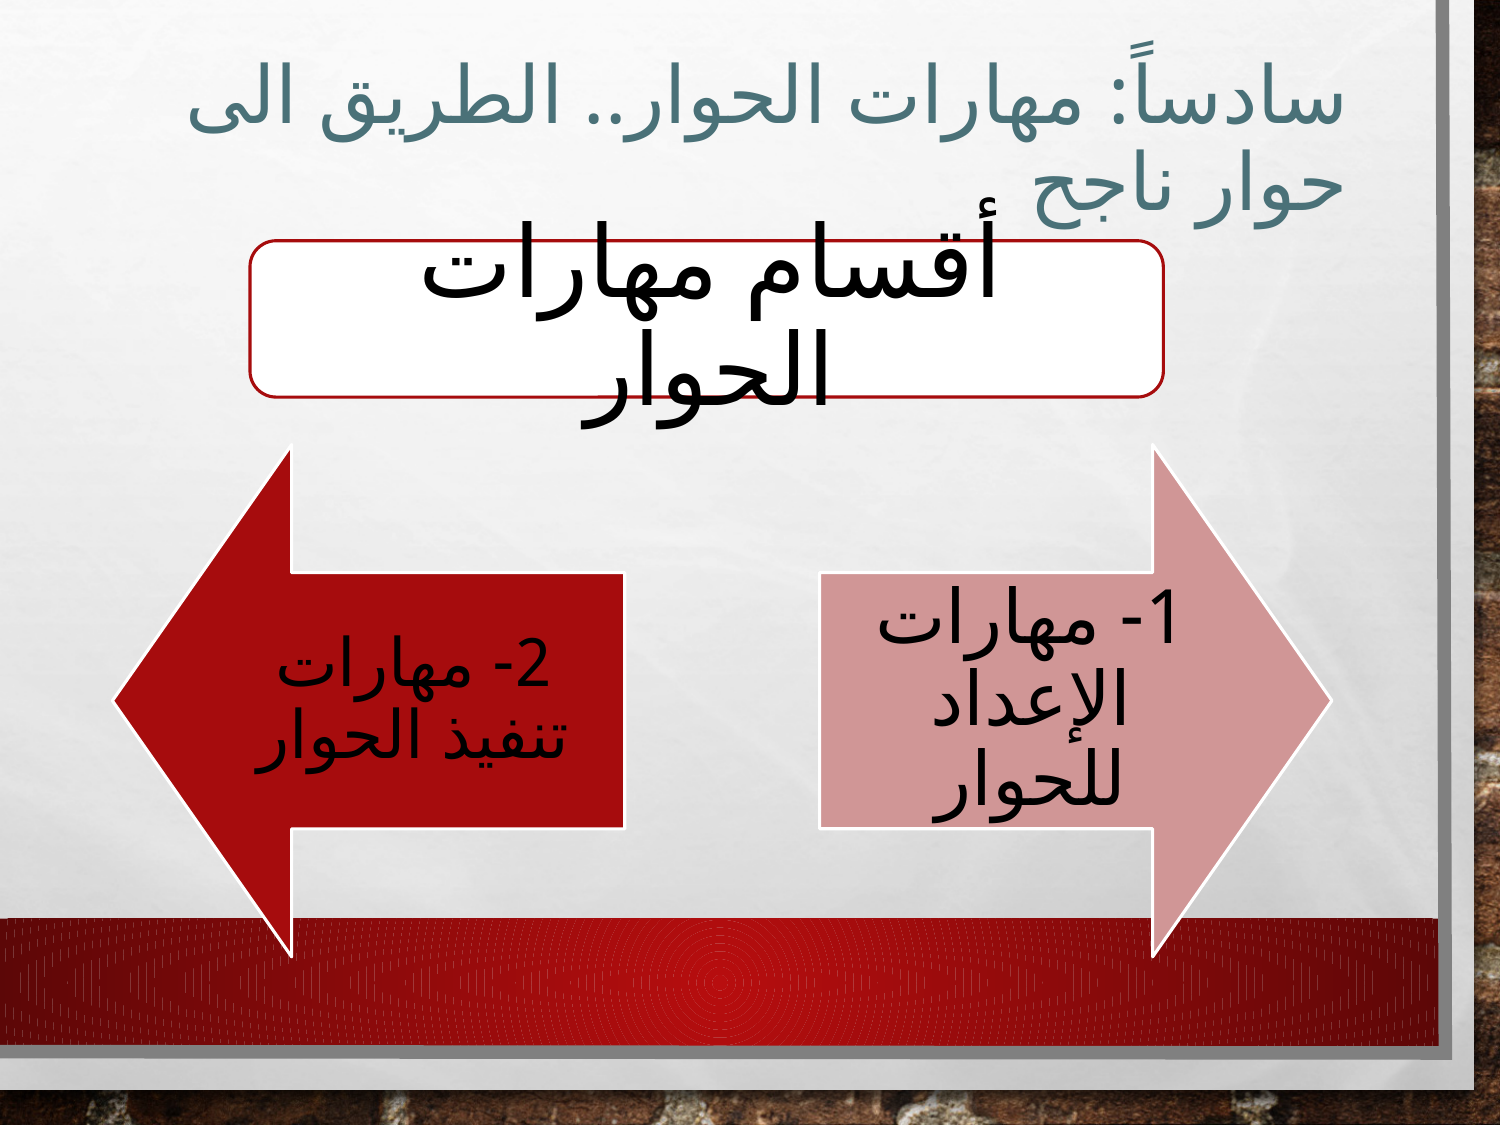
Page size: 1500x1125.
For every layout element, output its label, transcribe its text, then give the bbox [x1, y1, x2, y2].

picture [0, 0, 1500, 1125]
title سادساً: مهارات الحوار.. الطريق الى حوار ناجح [84, 46, 1364, 236]
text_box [249, 228, 1164, 398]
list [111, 444, 1333, 958]
